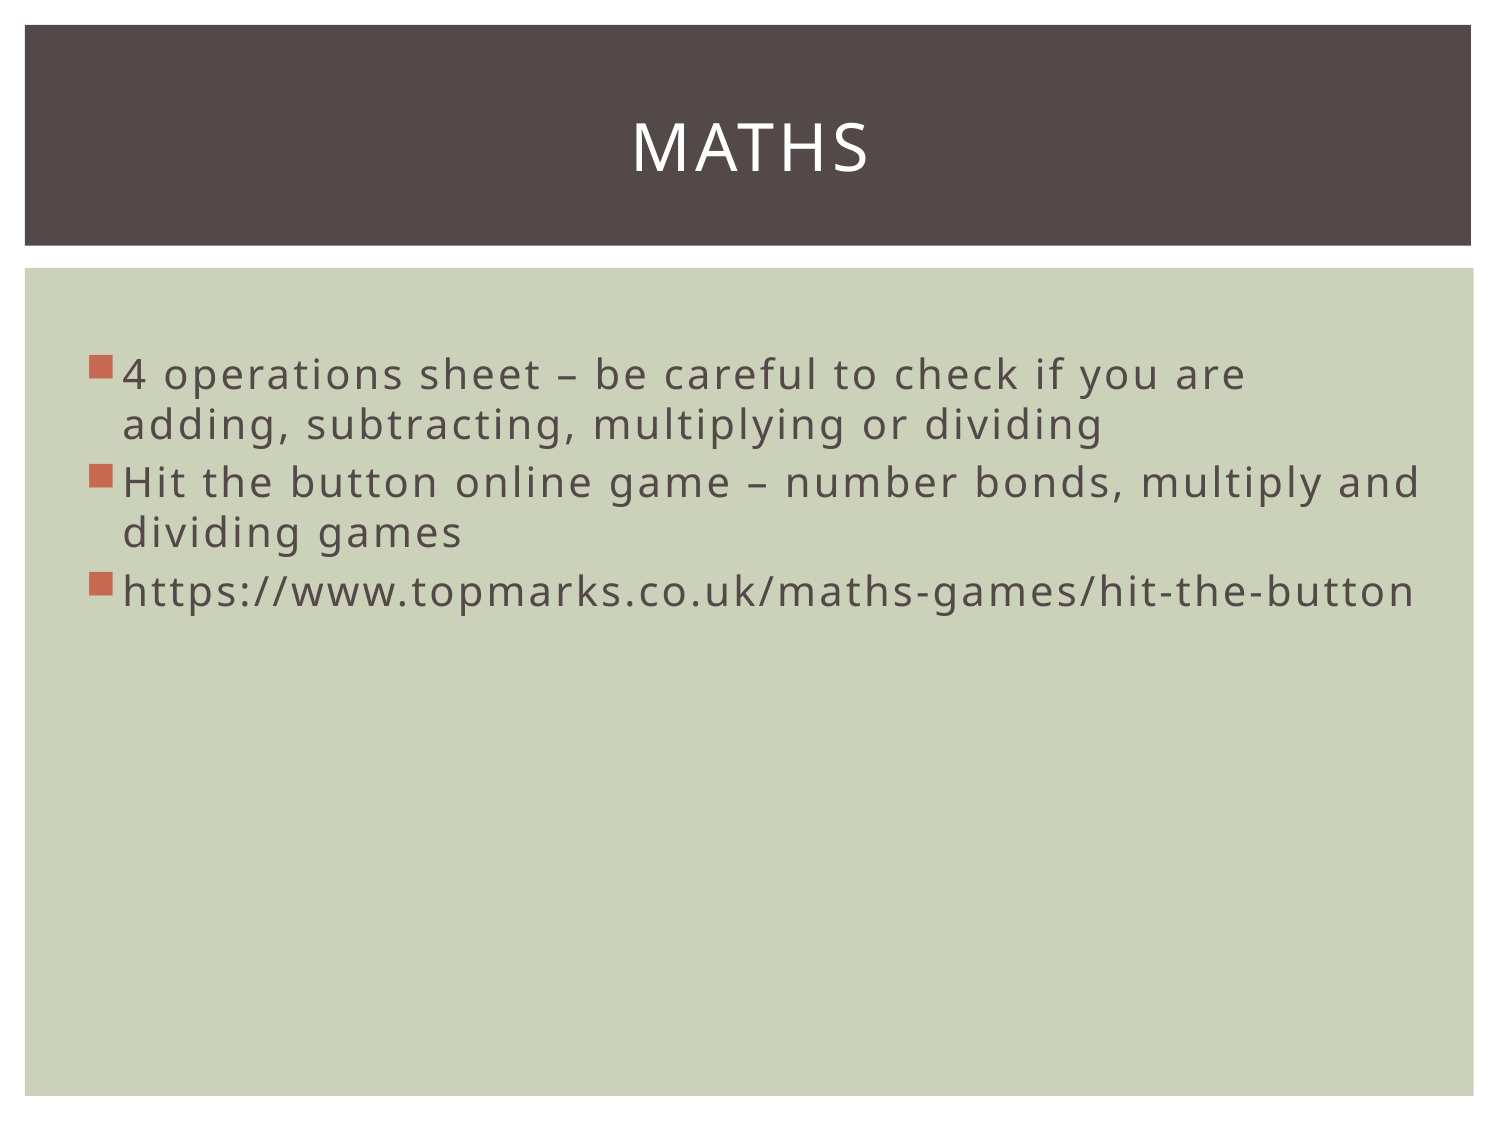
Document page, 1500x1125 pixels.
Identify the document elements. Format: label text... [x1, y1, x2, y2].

title Maths [62, 58, 1438, 232]
list 4 operations sheet – be careful to check if you are adding, subtracting, multiplying or dividing Hit the button online game – number bonds, multiply and dividing games https://www.topmarks.co.uk/maths-games/hit-the-button [62, 281, 1442, 1005]
